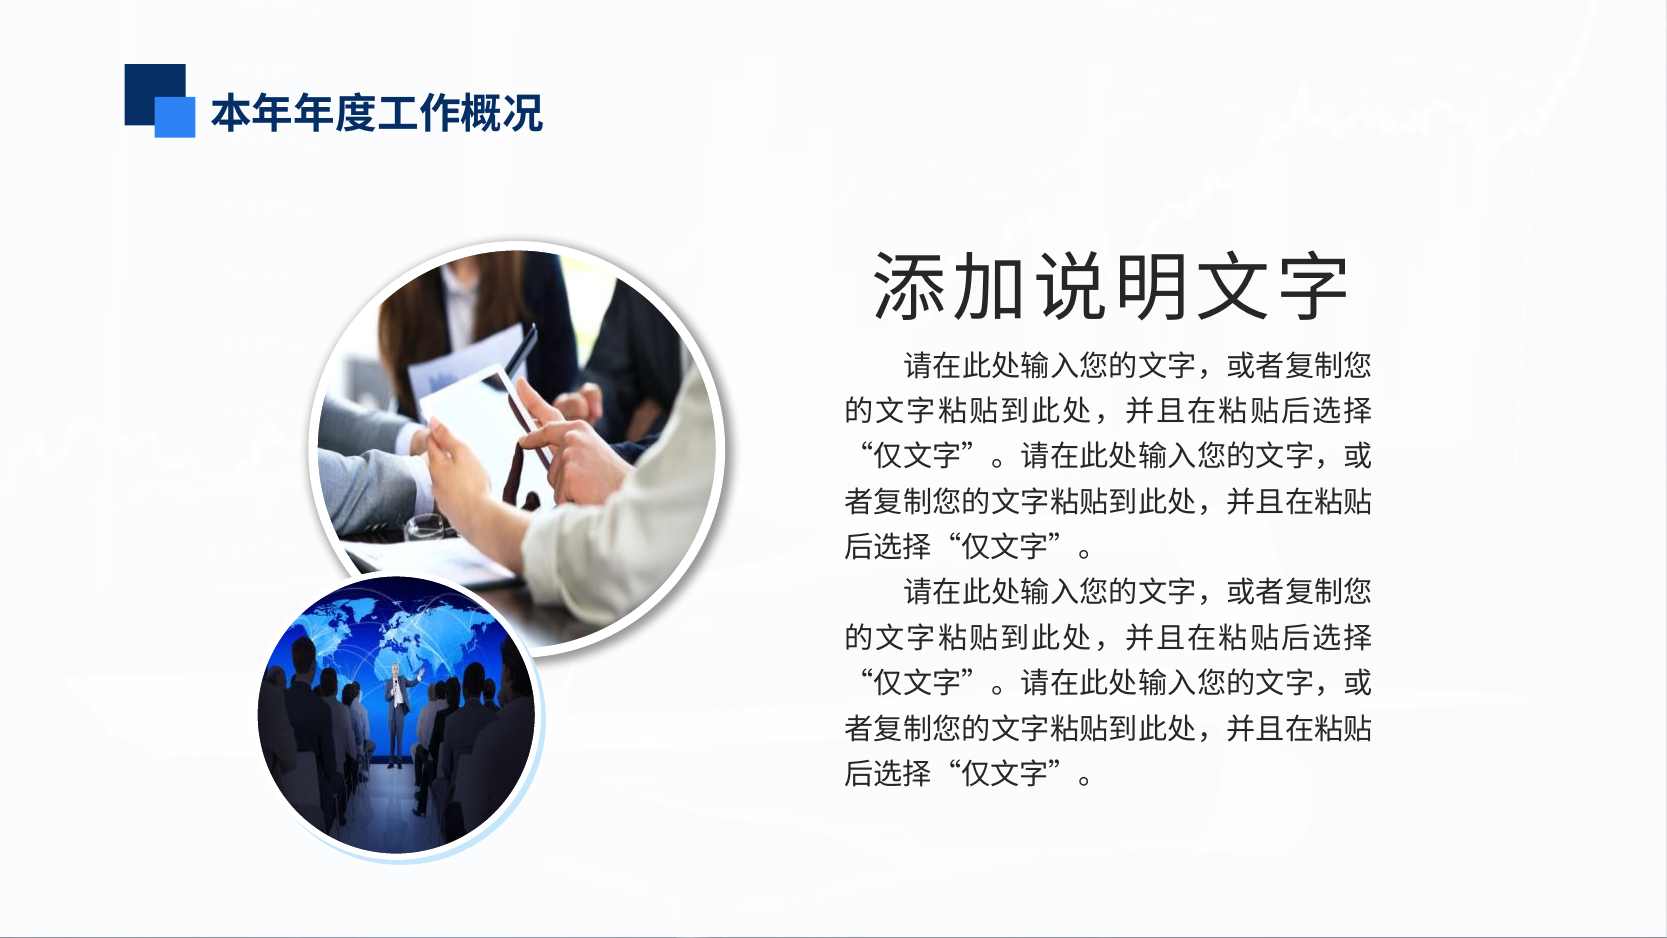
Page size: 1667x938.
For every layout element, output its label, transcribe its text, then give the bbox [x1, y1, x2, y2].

text_box [123, 62, 188, 127]
picture [254, 245, 721, 857]
text_box 本年年度工作概况 [195, 78, 574, 144]
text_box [829, 232, 1389, 815]
text_box [153, 95, 197, 140]
